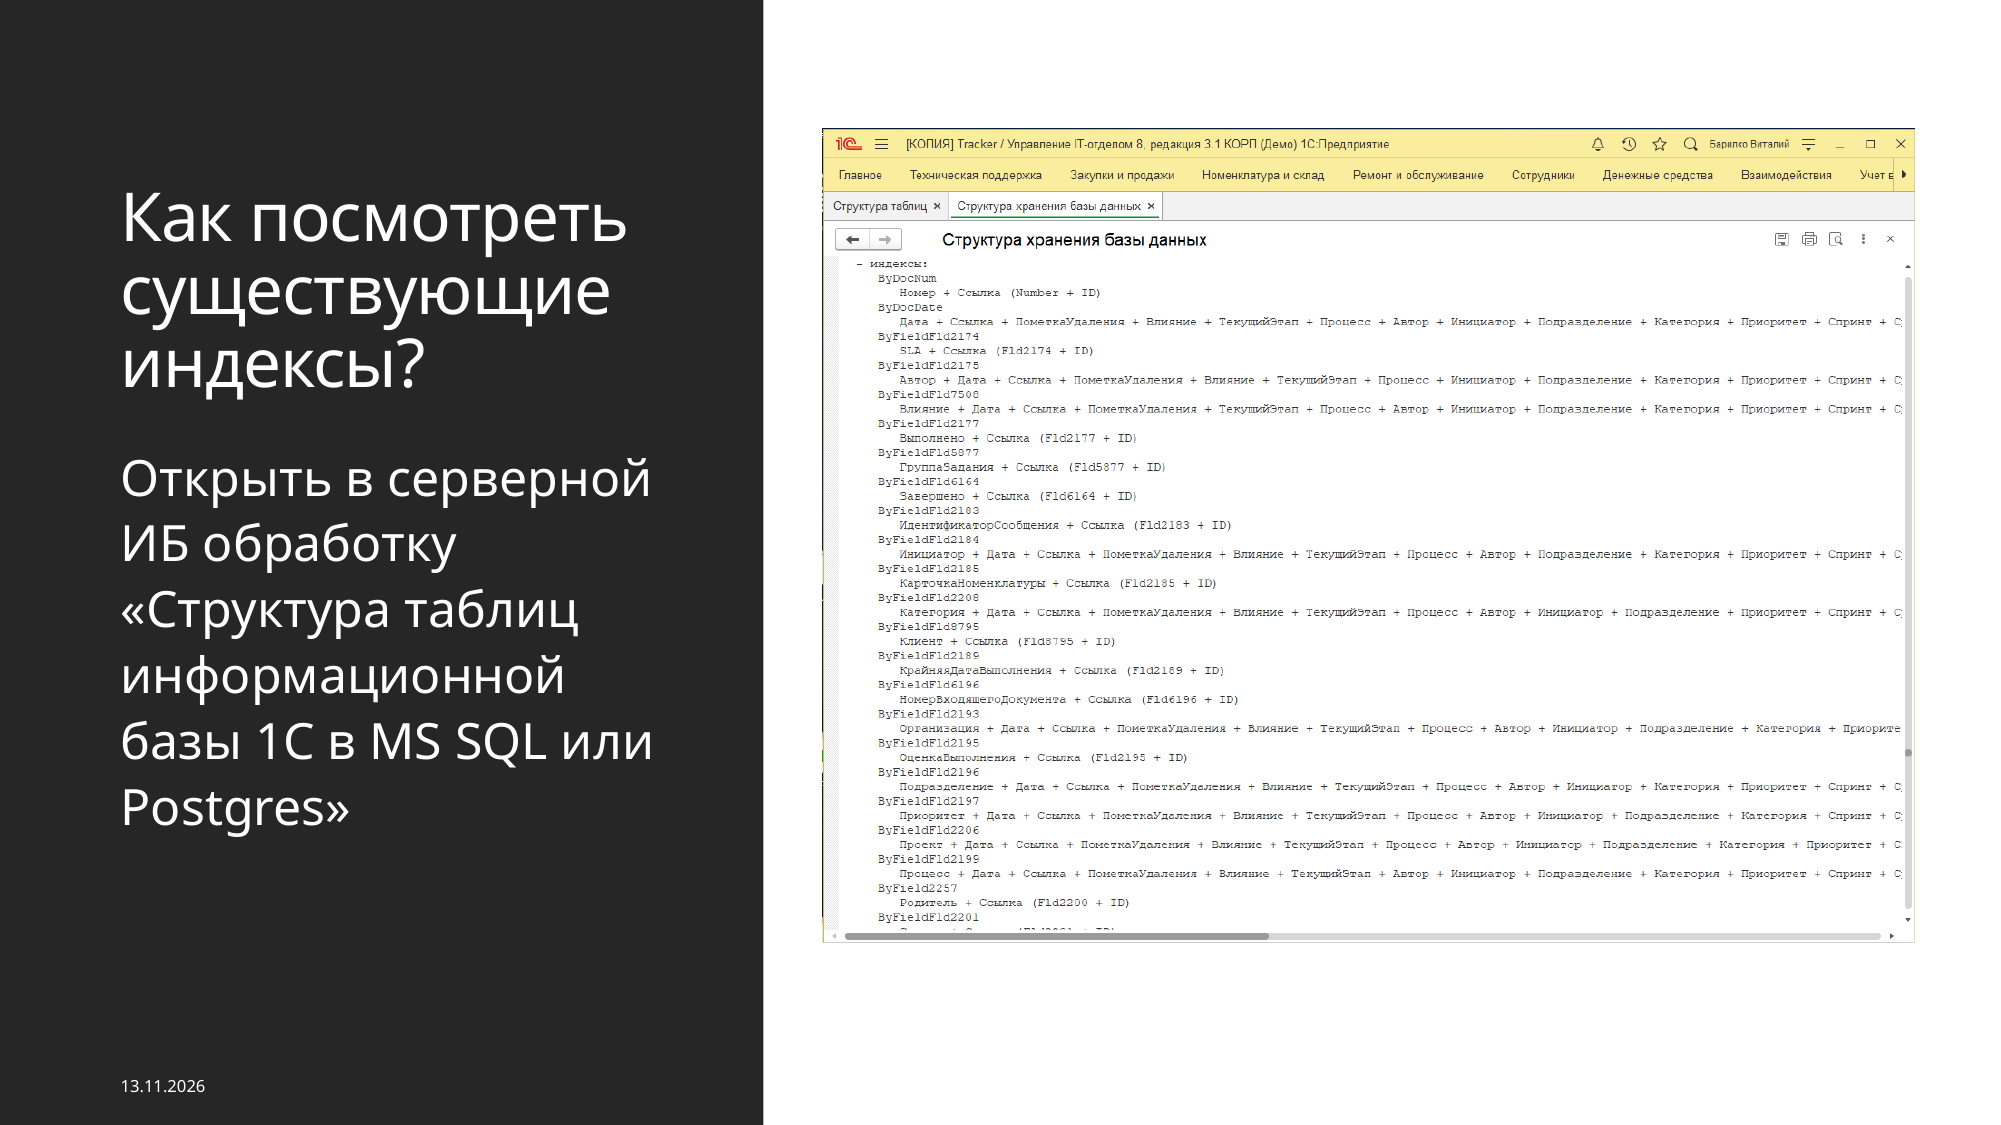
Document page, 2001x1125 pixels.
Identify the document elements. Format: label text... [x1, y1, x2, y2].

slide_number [105, 1057, 683, 1118]
title Как посмотреть существующие индексы? [105, 128, 683, 410]
list Открыть в серверной ИБ обработку «Структура таблиц информационной базы 1С в MS SQL или Postgres» [105, 432, 683, 1002]
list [822, 128, 1915, 944]
